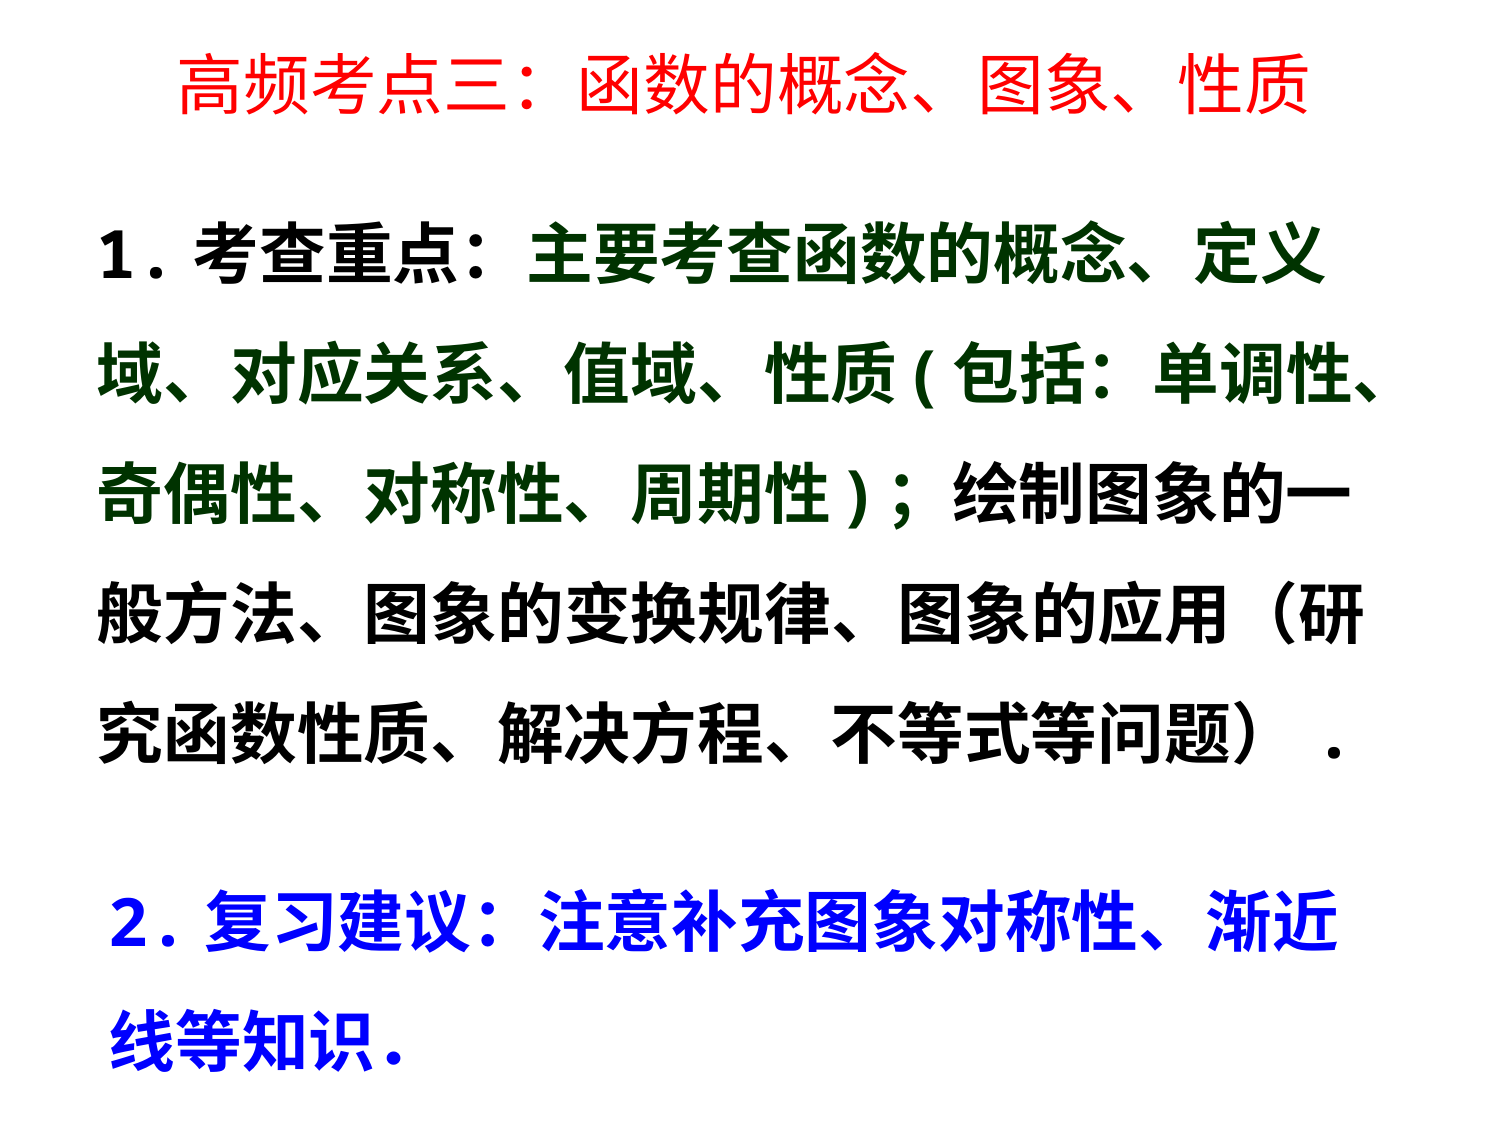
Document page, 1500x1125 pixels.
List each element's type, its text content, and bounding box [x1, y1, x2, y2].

text_box 2.复习建议：注意补充图象对称性、渐近线等知识． [93, 831, 1395, 1088]
text_box 1.考查重点：主要考查函数的概念、定义域、对应关系、值域、性质(包括：单调性、奇偶性、对称性、周期性)；绘制图象的一般方法、图象的变换规律、图象的应用（研究函数性质、解决方程、不等式等问题）. [82, 164, 1405, 780]
text_box 高频考点三：函数的概念、图象、性质 [46, 35, 1442, 131]
